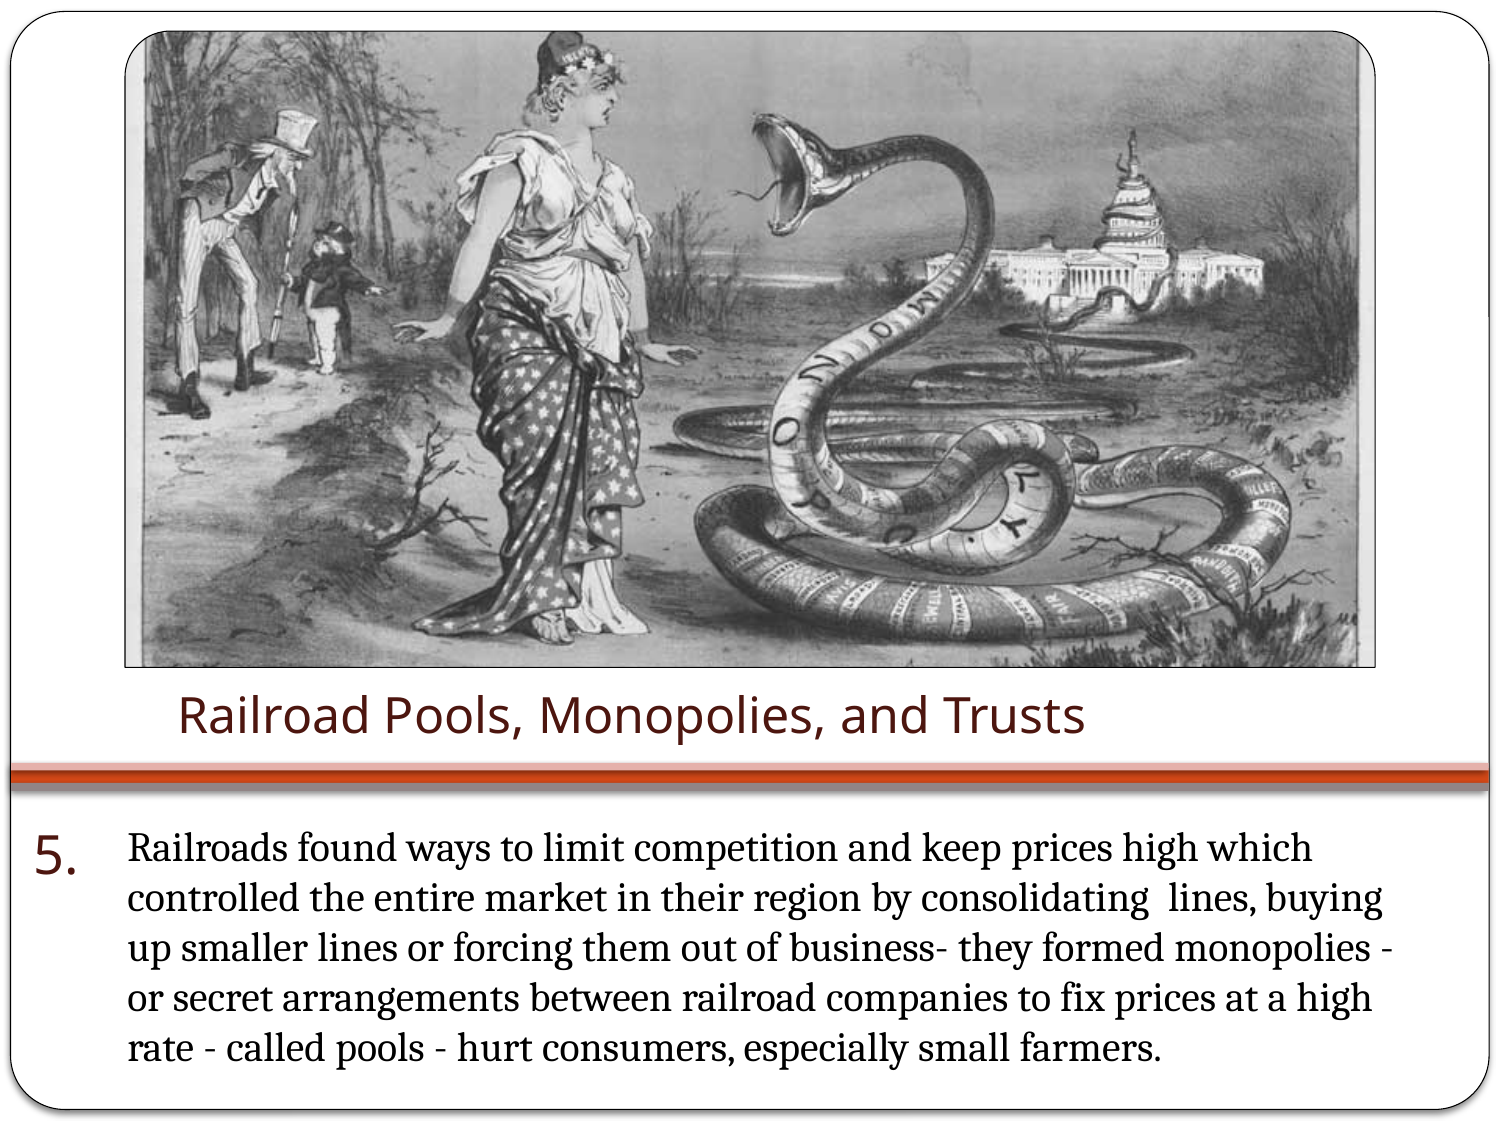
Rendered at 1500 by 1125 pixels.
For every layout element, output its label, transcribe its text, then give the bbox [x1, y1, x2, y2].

list Railroads found ways to limit competition and keep prices high which controlled the entire market in their region by consolidating lines, buying up smaller lines or forcing them out of business- they formed monopolies - or secret arrangements between railroad companies to fix prices at a high rate - called pools - hurt consumers, especially small farmers. [112, 812, 1450, 1088]
picture [124, 30, 1376, 668]
text_box 5. [0, 812, 113, 900]
title Railroad Pools, Monopolies, and Trusts [162, 677, 1363, 761]
